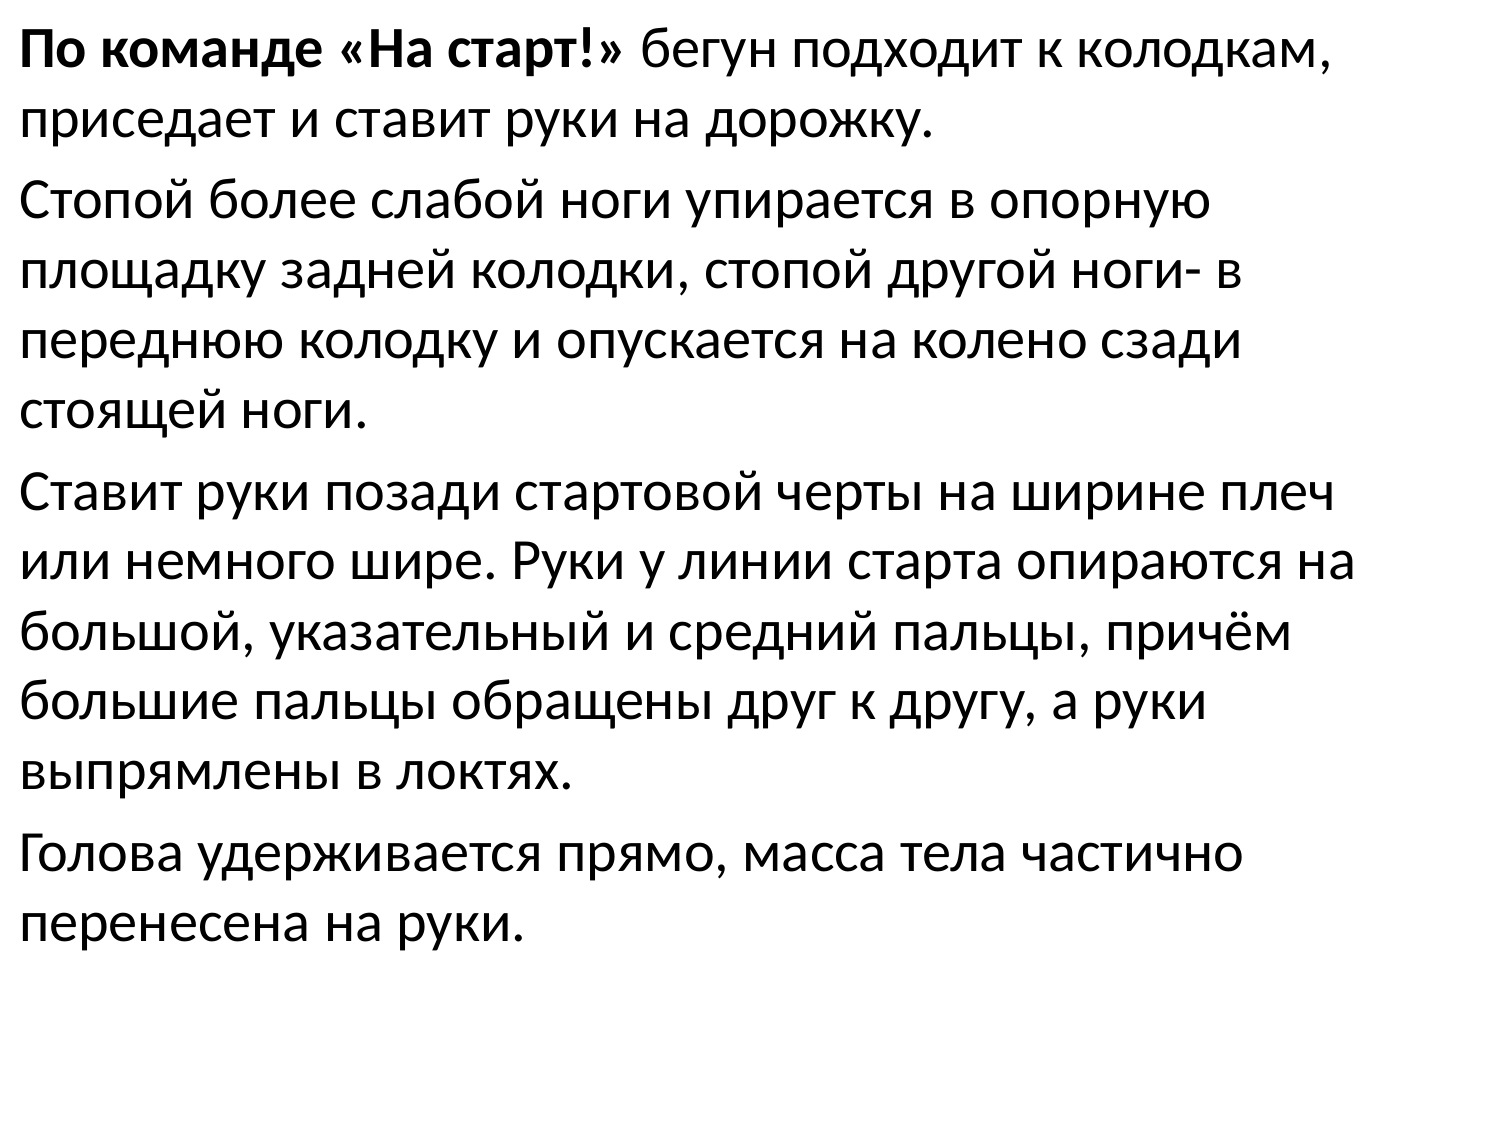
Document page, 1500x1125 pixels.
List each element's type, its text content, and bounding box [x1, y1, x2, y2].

list По команде «На старт!» бегун подходит к колодкам, приседает и ставит руки на дорожку. Стопой более слабой ноги упирается в опорную площадку задней колодки, стопой другой ноги- в переднюю колодку и опускается на колено сзади стоящей ноги. Ставит руки позади стартовой черты на ширине плеч или немного шире. Руки у линии старта опираются на большой, указательный и средний пальцы, причём большие пальцы обращены друг к другу, а руки выпрямлены в локтях. Голова удерживается прямо, масса тела частично перенесена на руки. [4, 1, 1447, 1071]
